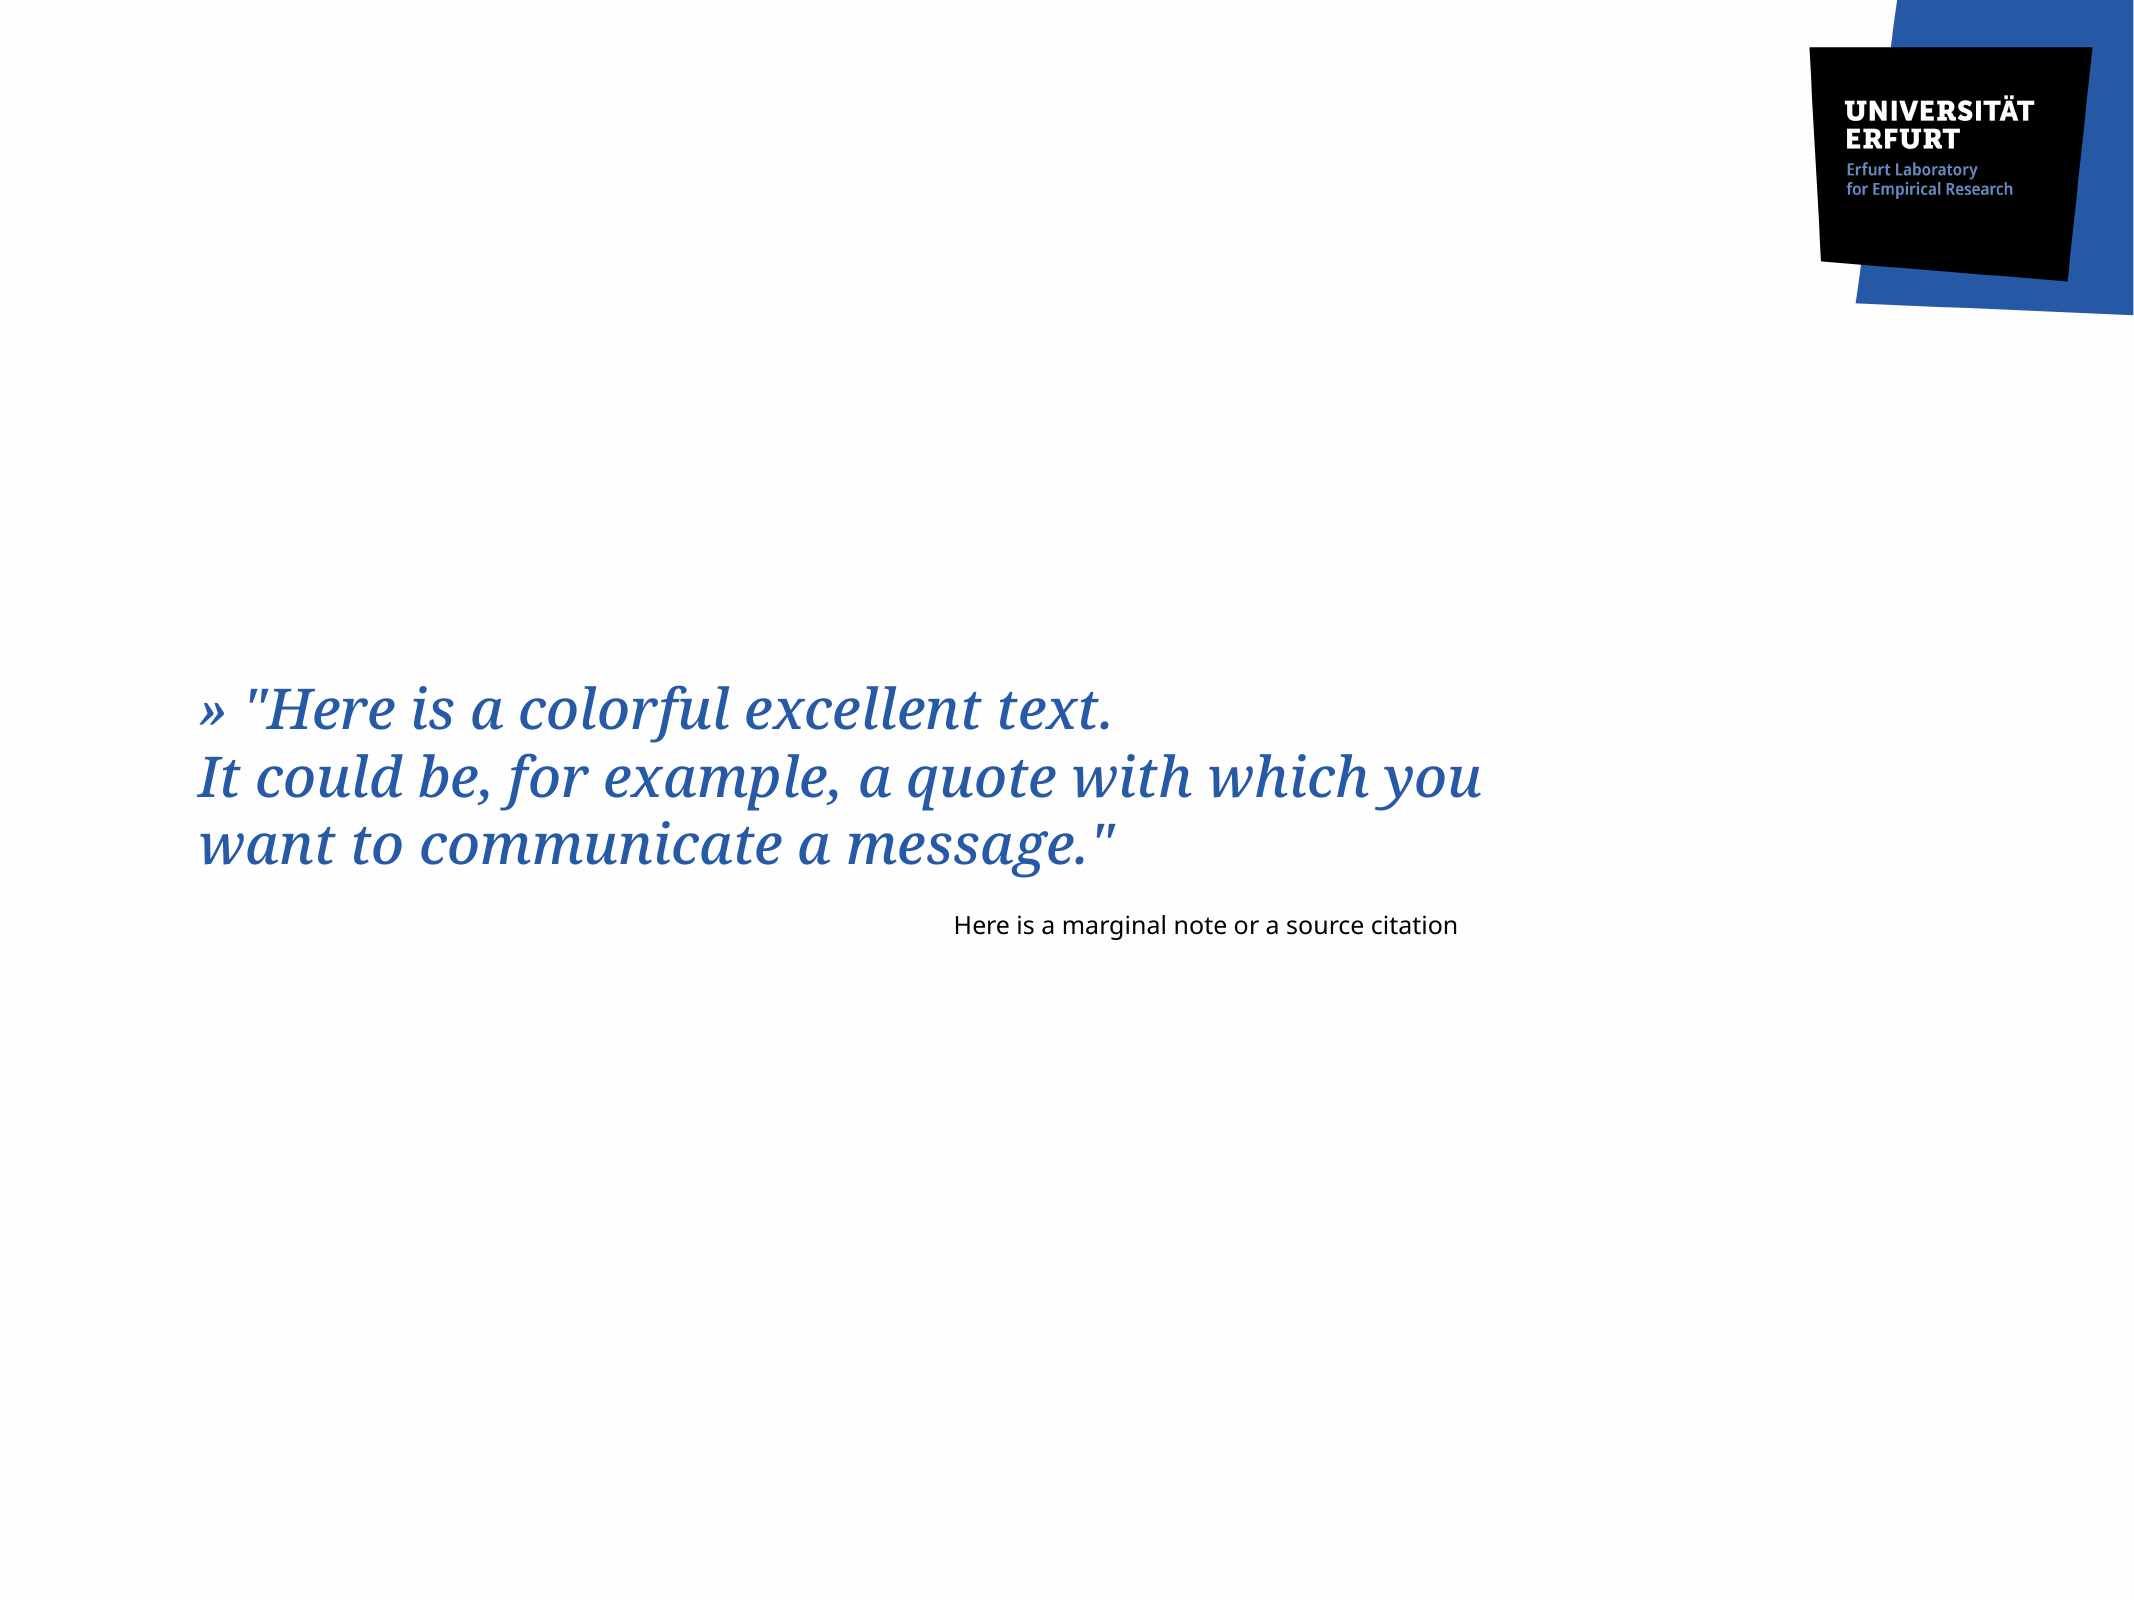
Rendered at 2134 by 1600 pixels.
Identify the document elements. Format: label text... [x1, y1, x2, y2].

text_box » "Here is a colorful excellent text. It could be, for example, a quote with which you want to communicate a message." [190, 665, 1773, 885]
picture [0, 0, 2134, 1600]
text_box Here is a marginal note or a source citation [945, 901, 1469, 948]
